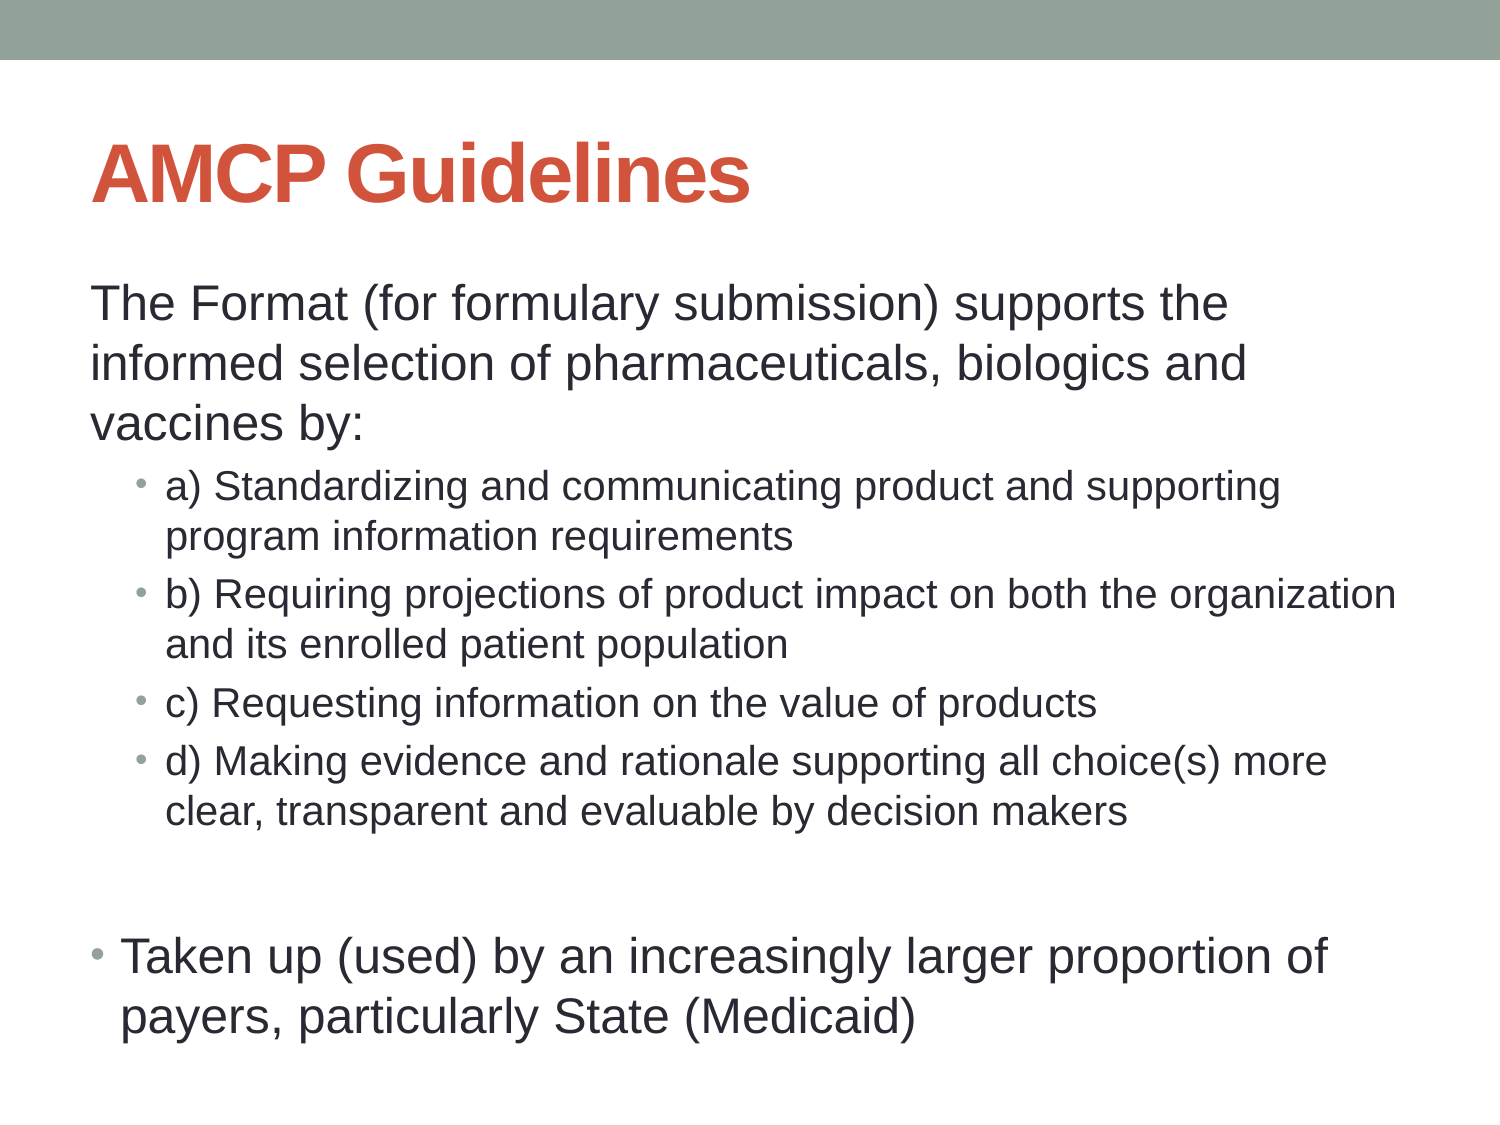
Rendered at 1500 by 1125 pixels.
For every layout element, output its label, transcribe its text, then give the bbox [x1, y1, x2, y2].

title AMCP Guidelines [75, 87, 1425, 250]
list The Format (for formulary submission) supports the informed selection of pharmaceuticals, biologics and vaccines by: a) Standardizing and communicating product and supporting program information requirements b) Requiring projections of product impact on both the organization and its enrolled patient population c) Requesting information on the value of products d) Making evidence and rationale supporting all choice(s) more clear, transparent and evaluable by decision makers Taken up (used) by an increasingly larger proportion of payers, particularly State (Medicaid) [75, 262, 1425, 1063]
